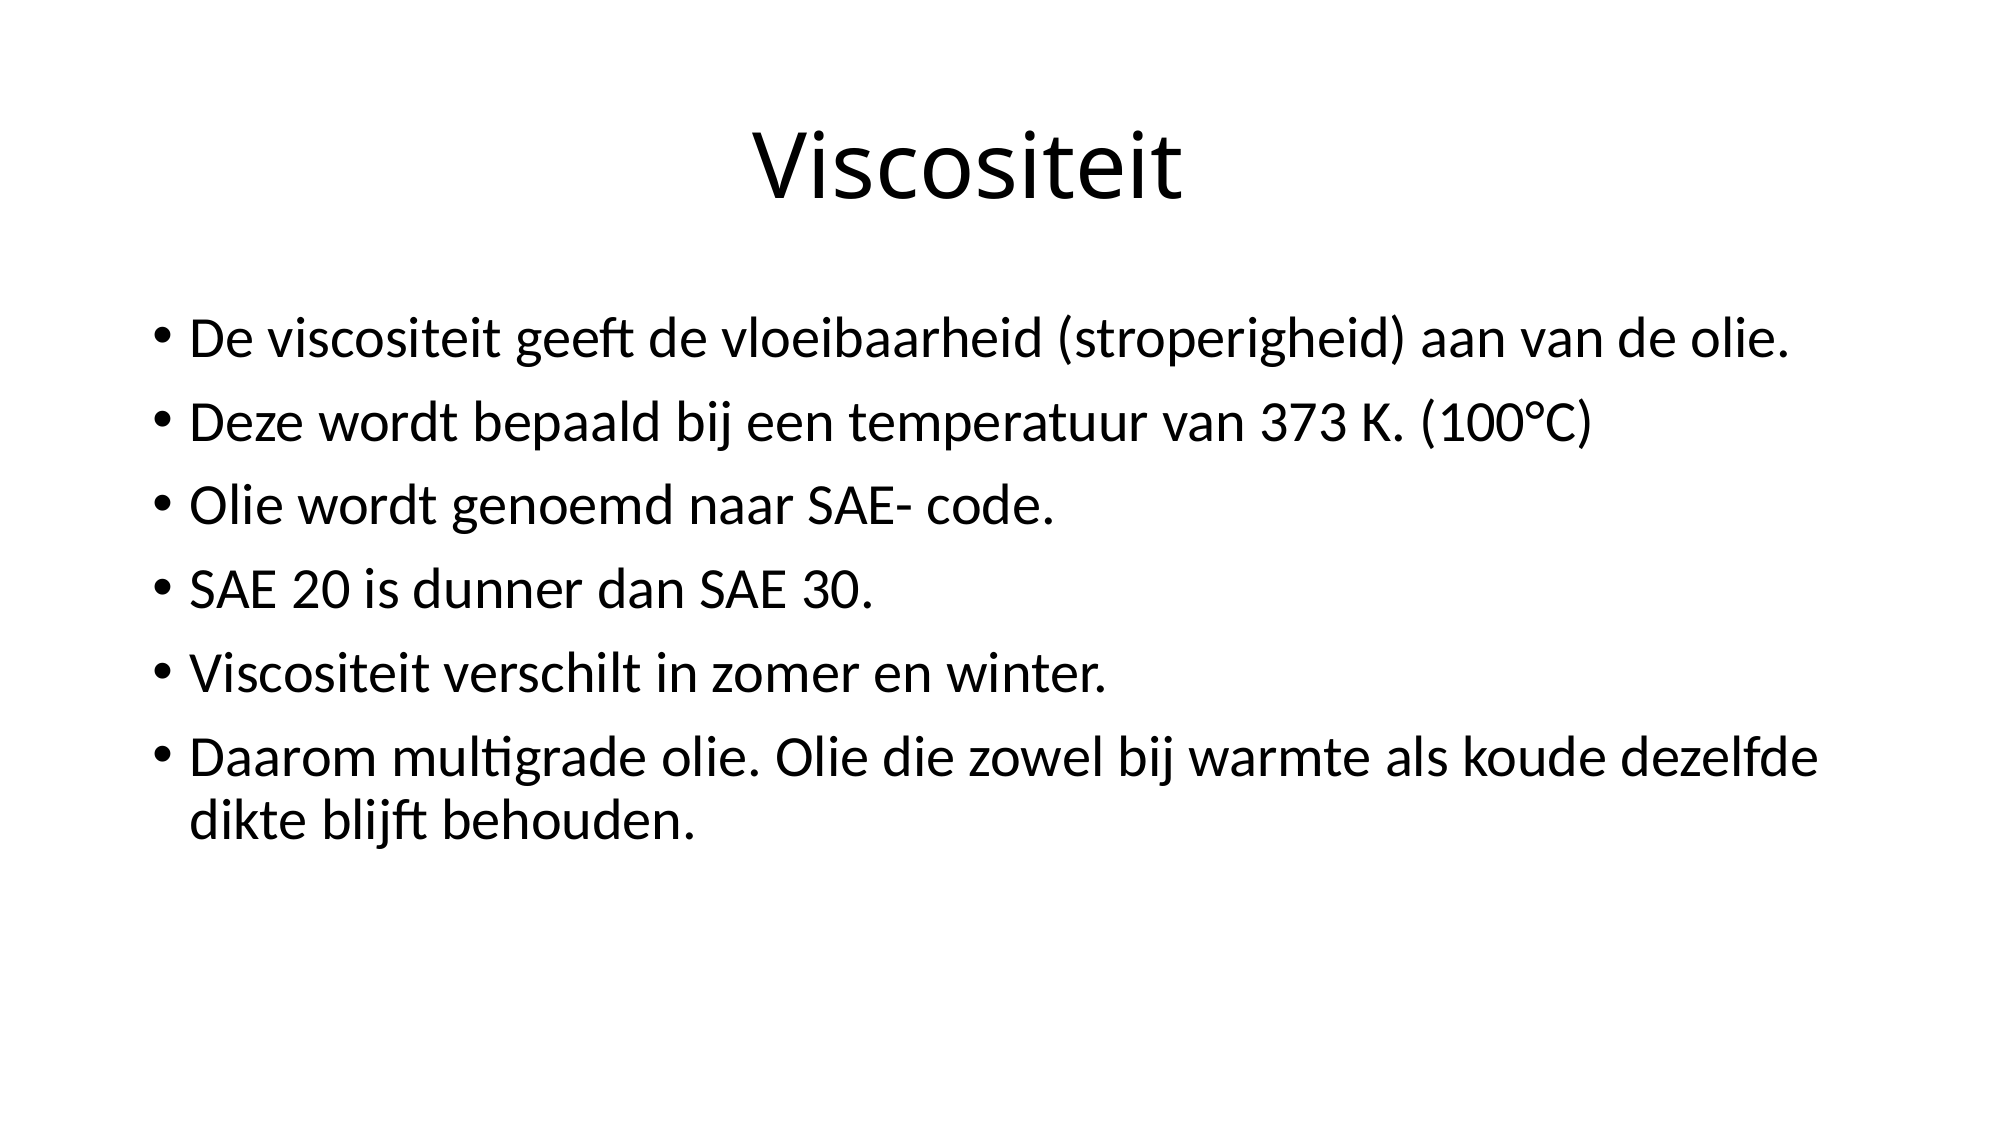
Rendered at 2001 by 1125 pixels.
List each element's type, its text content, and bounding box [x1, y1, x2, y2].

list De viscositeit geeft de vloeibaarheid (stroperigheid) aan van de olie. Deze wordt bepaald bij een temperatuur van 373 K. (100°C) Olie wordt genoemd naar SAE- code. SAE 20 is dunner dan SAE 30. Viscositeit verschilt in zomer en winter. Daarom multigrade olie. Olie die zowel bij warmte als koude dezelfde dikte blijft behouden. [137, 299, 1863, 1014]
title Viscositeit [137, 59, 1863, 278]
